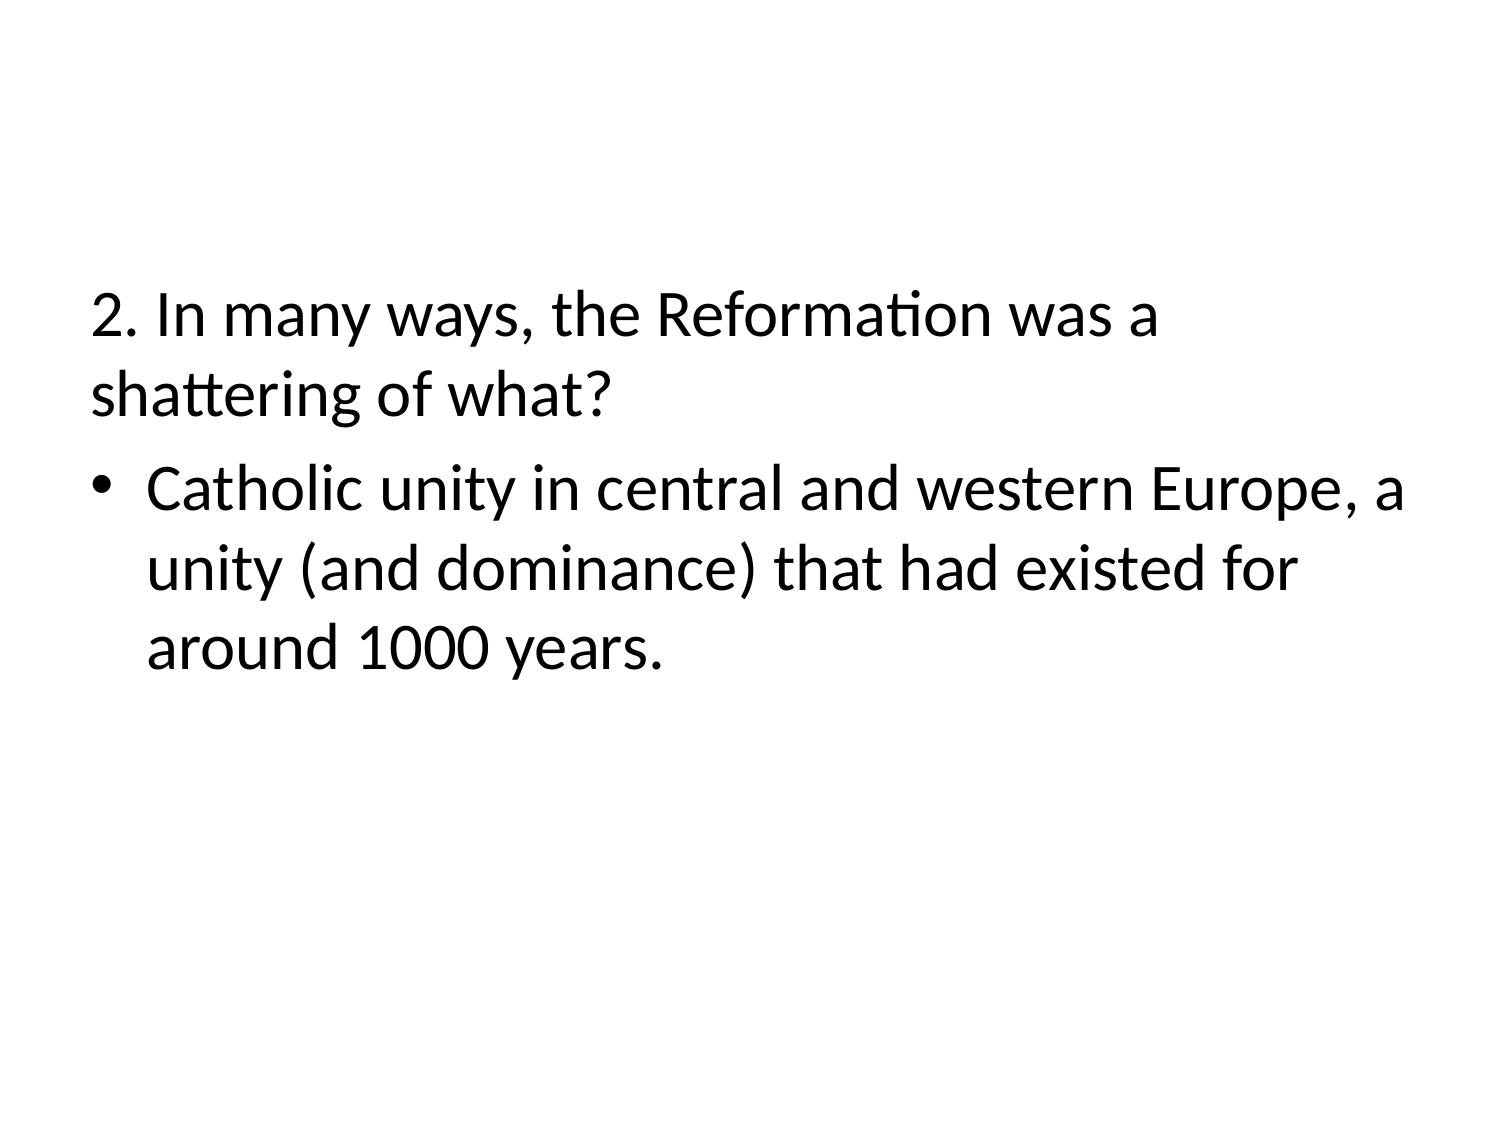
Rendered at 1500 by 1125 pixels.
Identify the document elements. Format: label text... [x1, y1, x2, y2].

list 2. In many ways, the Reformation was a shattering of what? Catholic unity in central and western Europe, a unity (and dominance) that had existed for around 1000 years. [75, 262, 1425, 1005]
